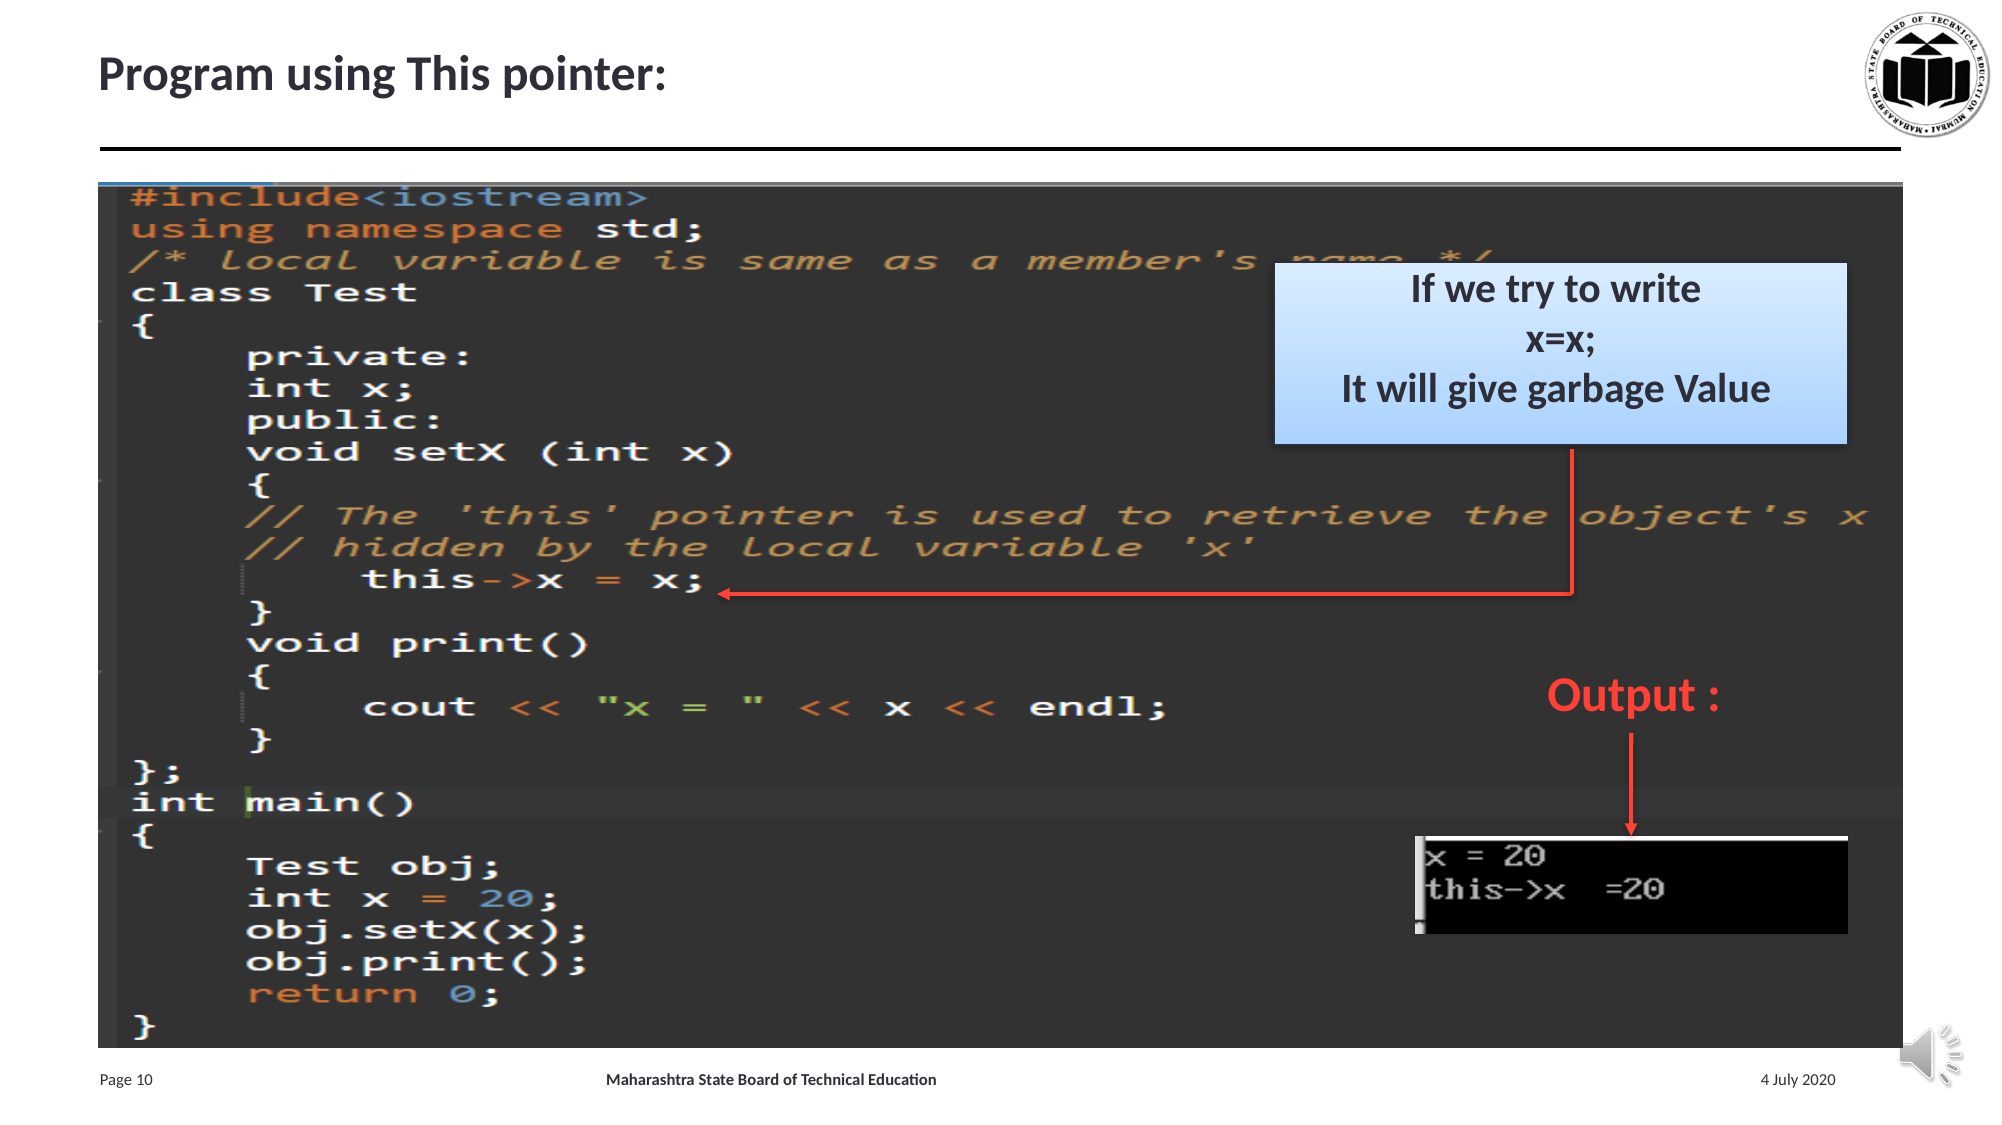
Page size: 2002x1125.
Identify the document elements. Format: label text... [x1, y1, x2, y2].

picture [98, 182, 1966, 1090]
title Program using This pointer: [98, 50, 1900, 147]
picture [1852, 0, 2001, 149]
